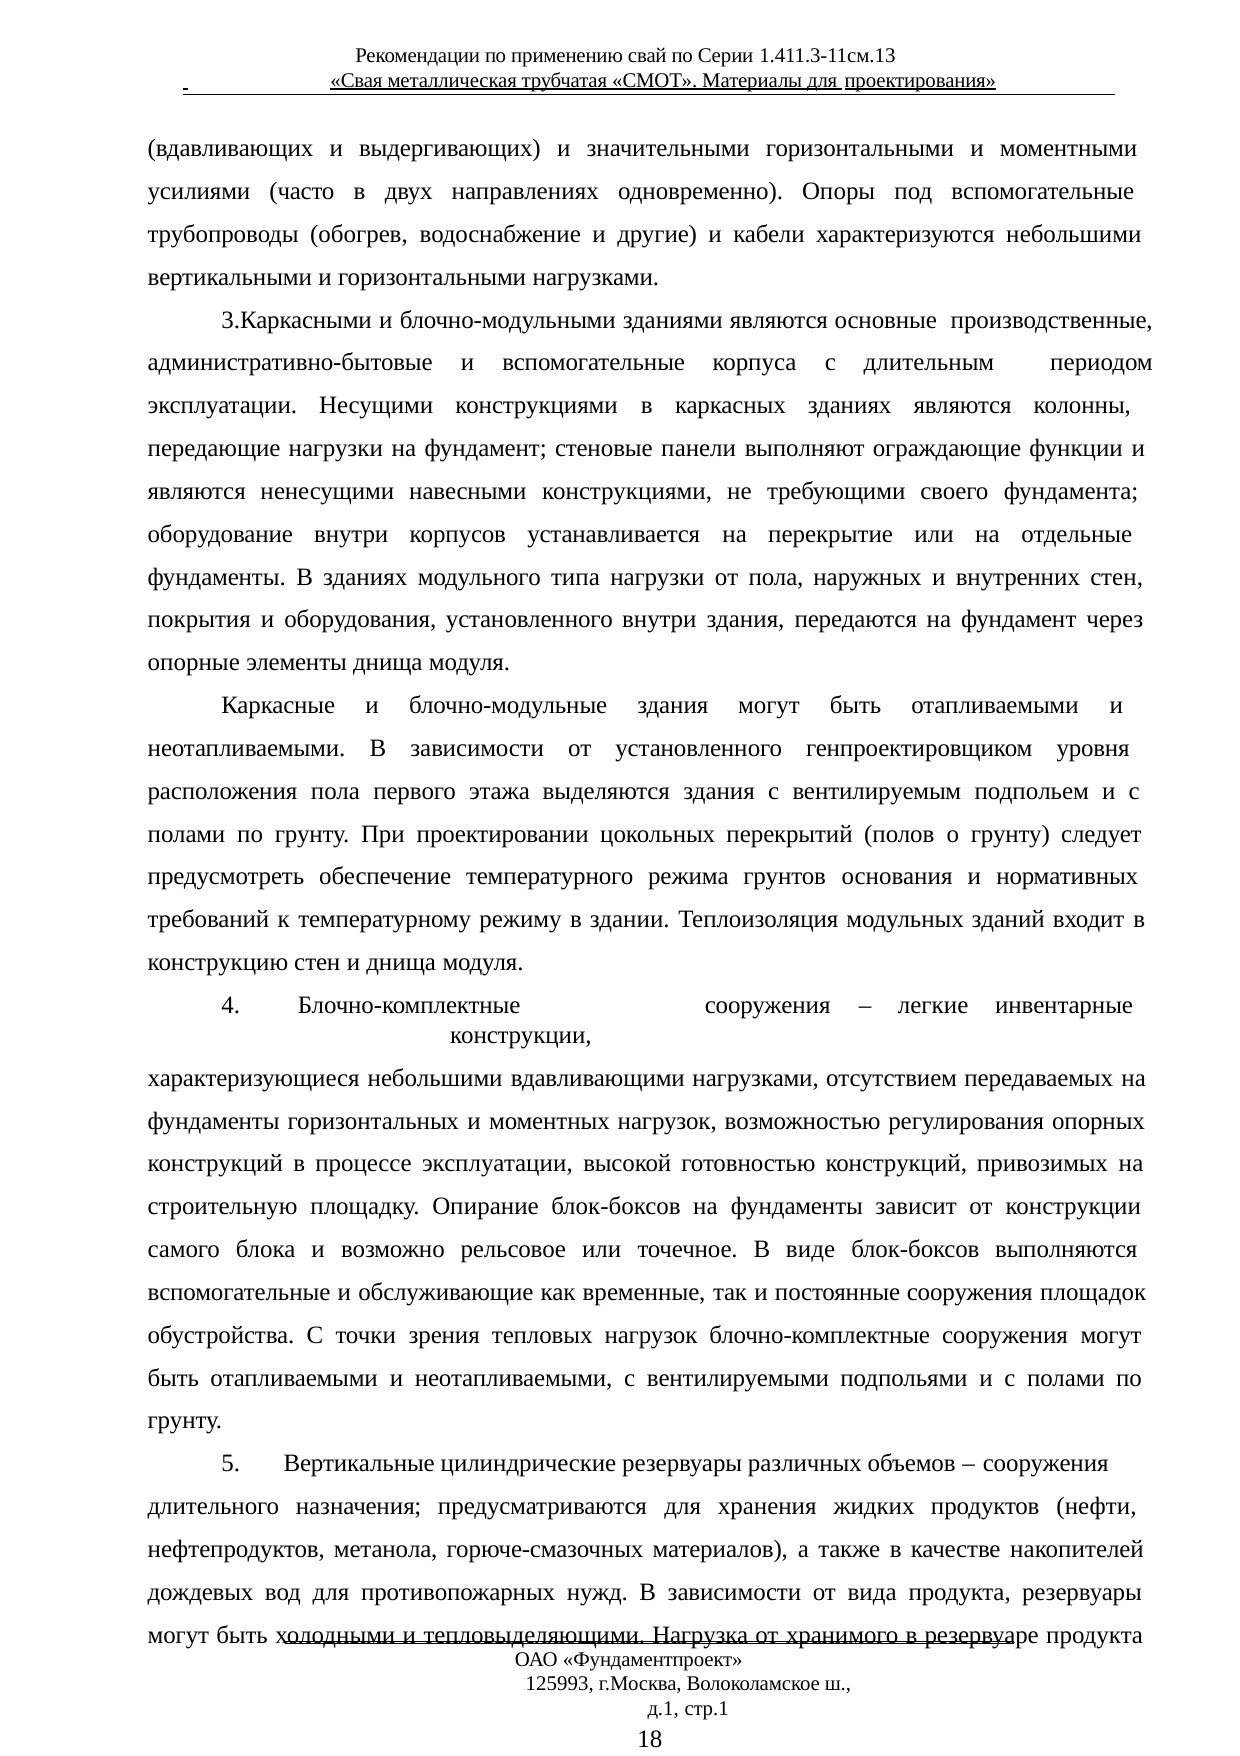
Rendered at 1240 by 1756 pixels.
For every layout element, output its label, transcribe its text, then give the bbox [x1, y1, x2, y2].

slide_number ОАО «Фундаментпроект» 125993, г.Москва, Волоколамское ш., д.1, стр.1 18 [437, 1646, 862, 1756]
text_box Рекомендации по применению свай по Серии 1.411.3-11см.13 «Свая металлическая трубчатая «СМОТ». Материалы для проектирования» (вдавливающих и выдергивающих) и значительными горизонтальными и моментными усилиями (часто в двух направлениях одновременно). Опоры под вспомогательные трубопроводы (обогрев, водоснабжение и другие) и кабели характеризуются небольшими вертикальными и горизонтальными нагрузками. Каркасными и блочно-модульными зданиями являются основные производственные, административно-бытовые и вспомогательные корпуса с длительным периодом эксплуатации. Несущими конструкциями в каркасных зданиях являются колонны, передающие нагрузки на фундамент; стеновые панели выполняют ограждающие функции и являются ненесущими навесными конструкциями, не требующими своего фундамента; оборудование внутри корпусов устанавливается на перекрытие или на отдельные фундаменты. В зданиях модульного типа нагрузки от пола, наружных и внутренних стен, покрытия и оборудования, установленного внутри здания, передаются на фундамент через опорные элементы днища модуля. Каркасные и блочно-модульные здания могут быть отапливаемыми и неотапливаемыми. В зависимости от установленного генпроектировщиком уровня расположения пола первого этажа выделяются здания с вентилируемым подпольем и с полами по грунту. При проектировании цокольных перекрытий (полов о грунту) следует предусмотреть обеспечение температурного режима грунтов основания и нормативных требований к температурному режиму в здании. Теплоизоляция модульных зданий входит в конструкцию стен и днища модуля. Блочно-комплектные сооружения – легкие инвентарные конструкции, характеризующиеся небольшими вдавливающими нагрузками, отсутствием передаваемых на фундаменты горизонтальных и моментных нагрузок, возможностью регулирования опорных конструкций в процессе эксплуатации, высокой готовностью конструкций, привозимых на строительную площадку. Опирание блок-боксов на фундаменты зависит от конструкции самого блока и возможно рельсовое или точечное. В виде блок-боксов выполняются вспомогательные и обслуживающие как временные, так и постоянные сооружения площадок обустройства. С точки зрения тепловых нагрузок блочно-комплектные сооружения могут быть отапливаемыми и неотапливаемыми, с вентилируемыми подпольями и с полами по грунту. Вертикальные цилиндрические резервуары различных объемов – сооружения длительного назначения; предусматриваются для хранения жидких продуктов (нефти, нефтепродуктов, метанола, горюче-смазочных материалов), а также в качестве накопителей дождевых вод для противопожарных нужд. В зависимости от вида продукта, резервуары могут быть холодными и тепловыделяющими. Нагрузка от хранимого в резервуаре продукта [145, 40, 1155, 1649]
